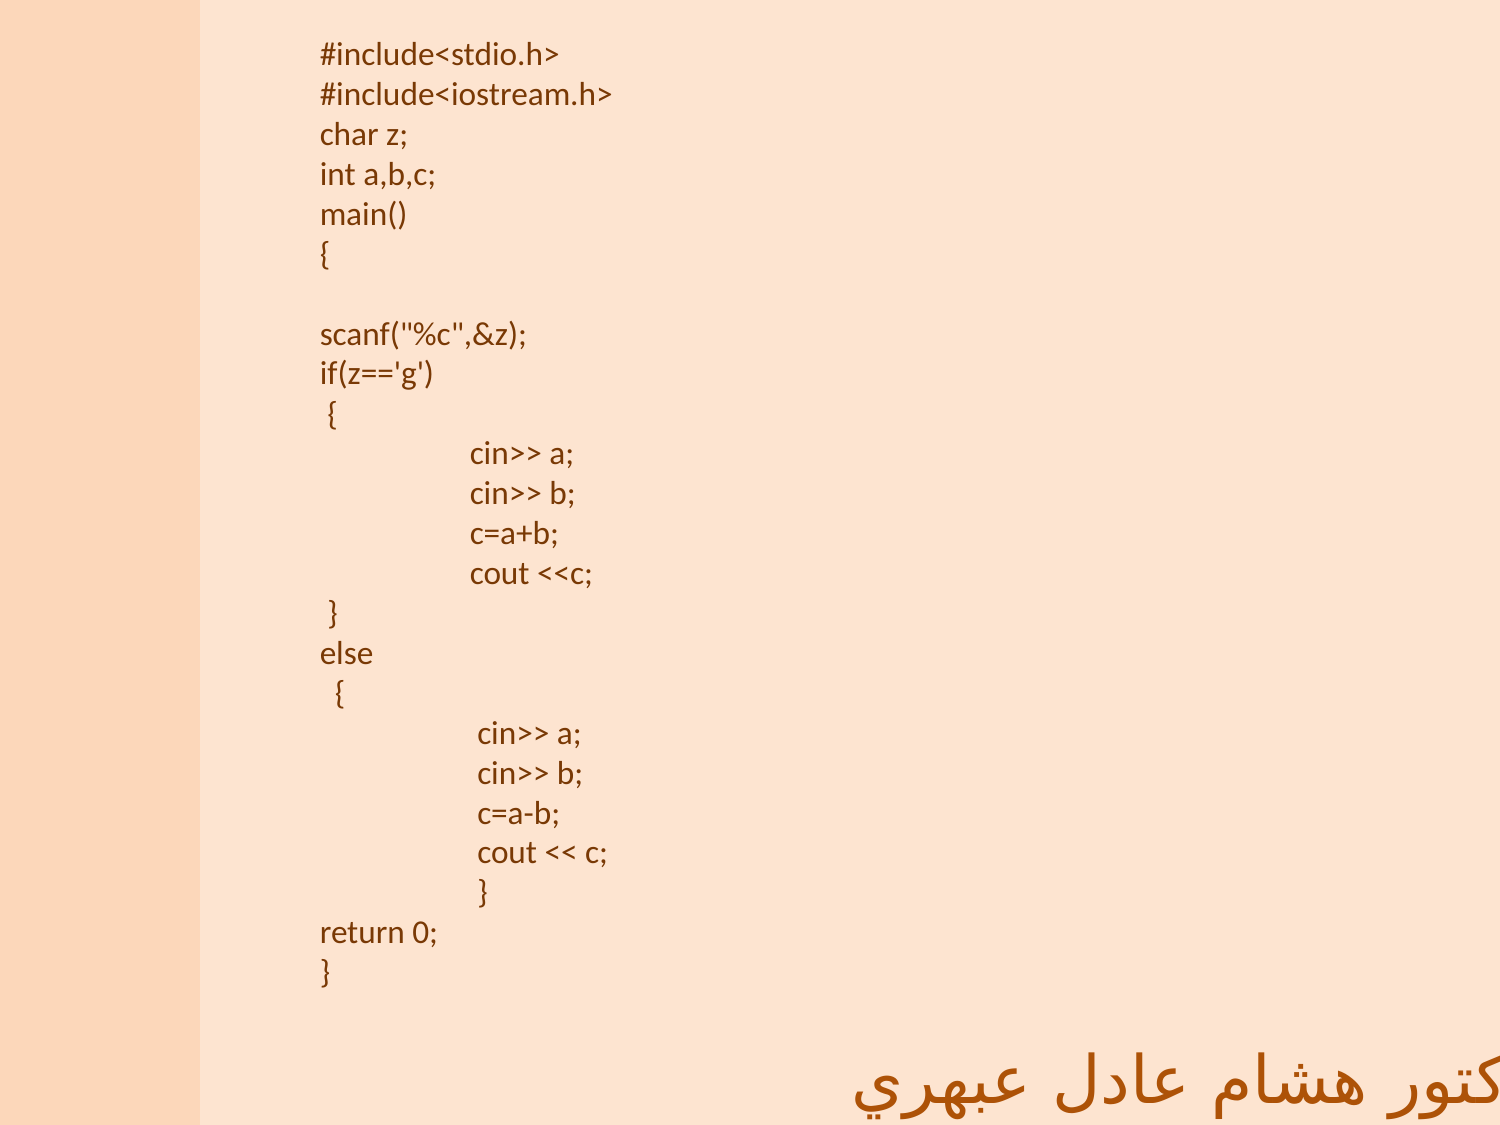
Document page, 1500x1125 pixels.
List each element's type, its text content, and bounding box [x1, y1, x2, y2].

text_box #include<stdio.h> #include<iostream.h> char z; int a,b,c; main() { scanf("%c",&z); if(z=='g') { cin>> a; cin>> b; c=a+b; cout <<c; } else { cin>> a; cin>> b; c=a-b; cout << c; } return 0; } [305, 24, 629, 998]
text_box الدكتور هشام عادل عبهري [836, 1029, 1500, 1124]
text_box [0, 0, 1500, 1125]
